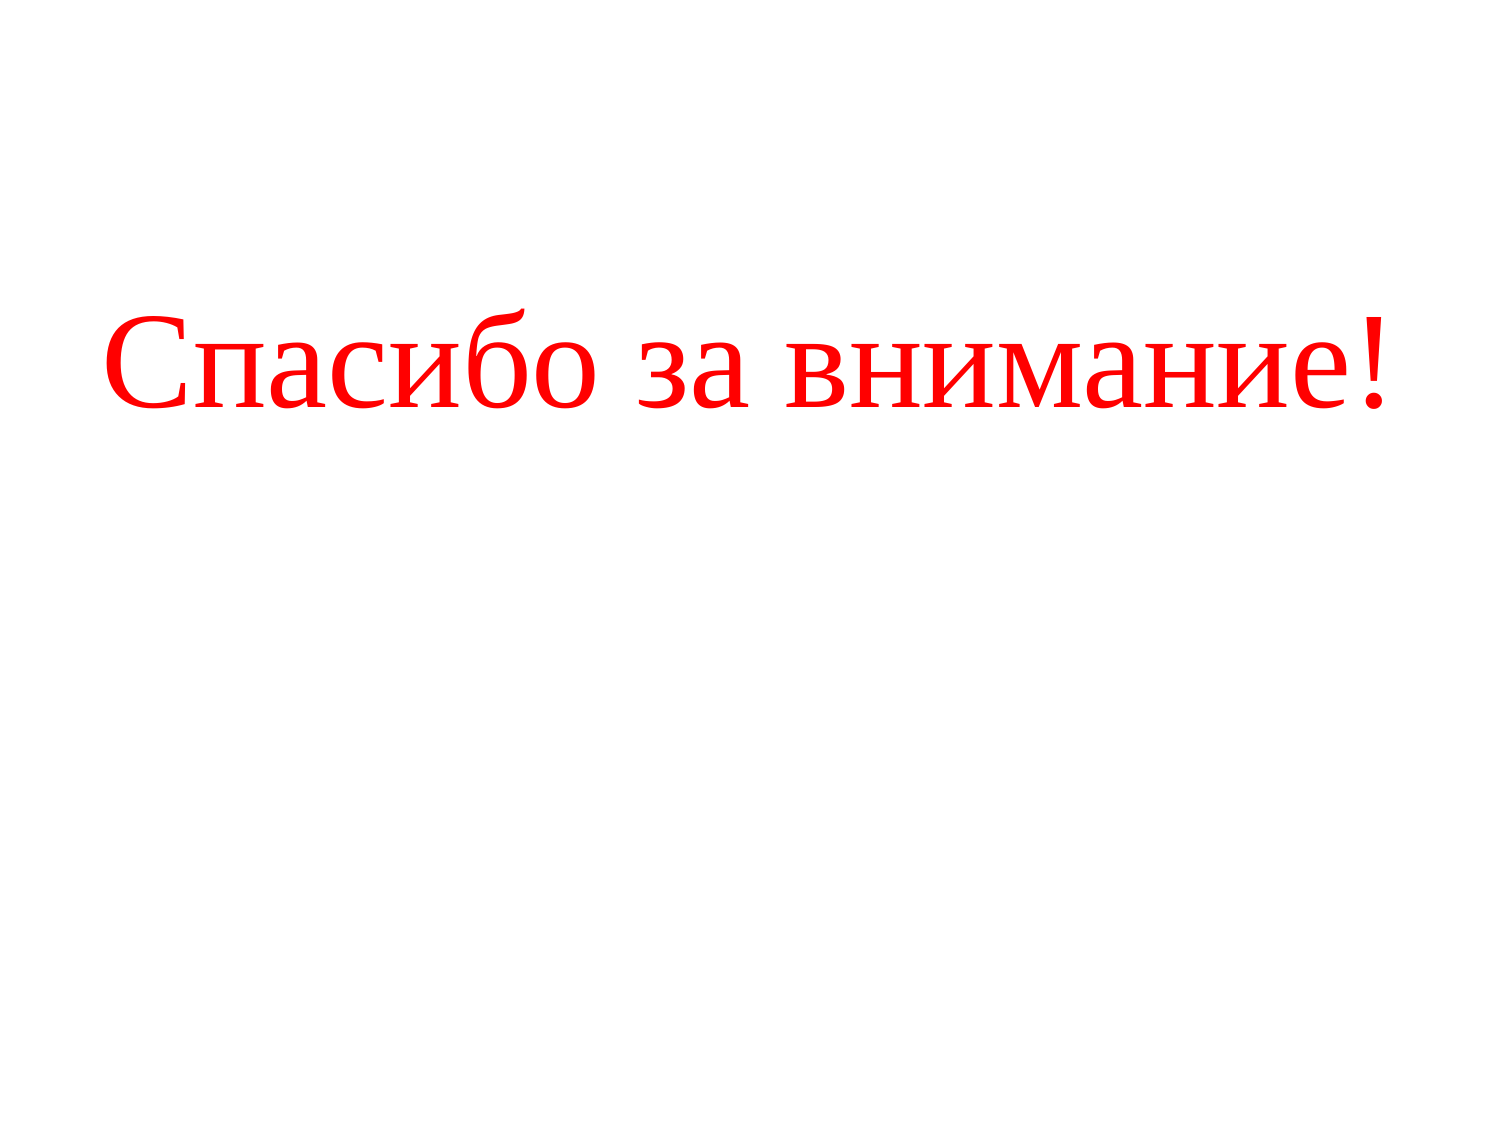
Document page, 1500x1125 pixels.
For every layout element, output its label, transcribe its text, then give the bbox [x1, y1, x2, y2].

list Спасибо за внимание! [75, 262, 1425, 1005]
